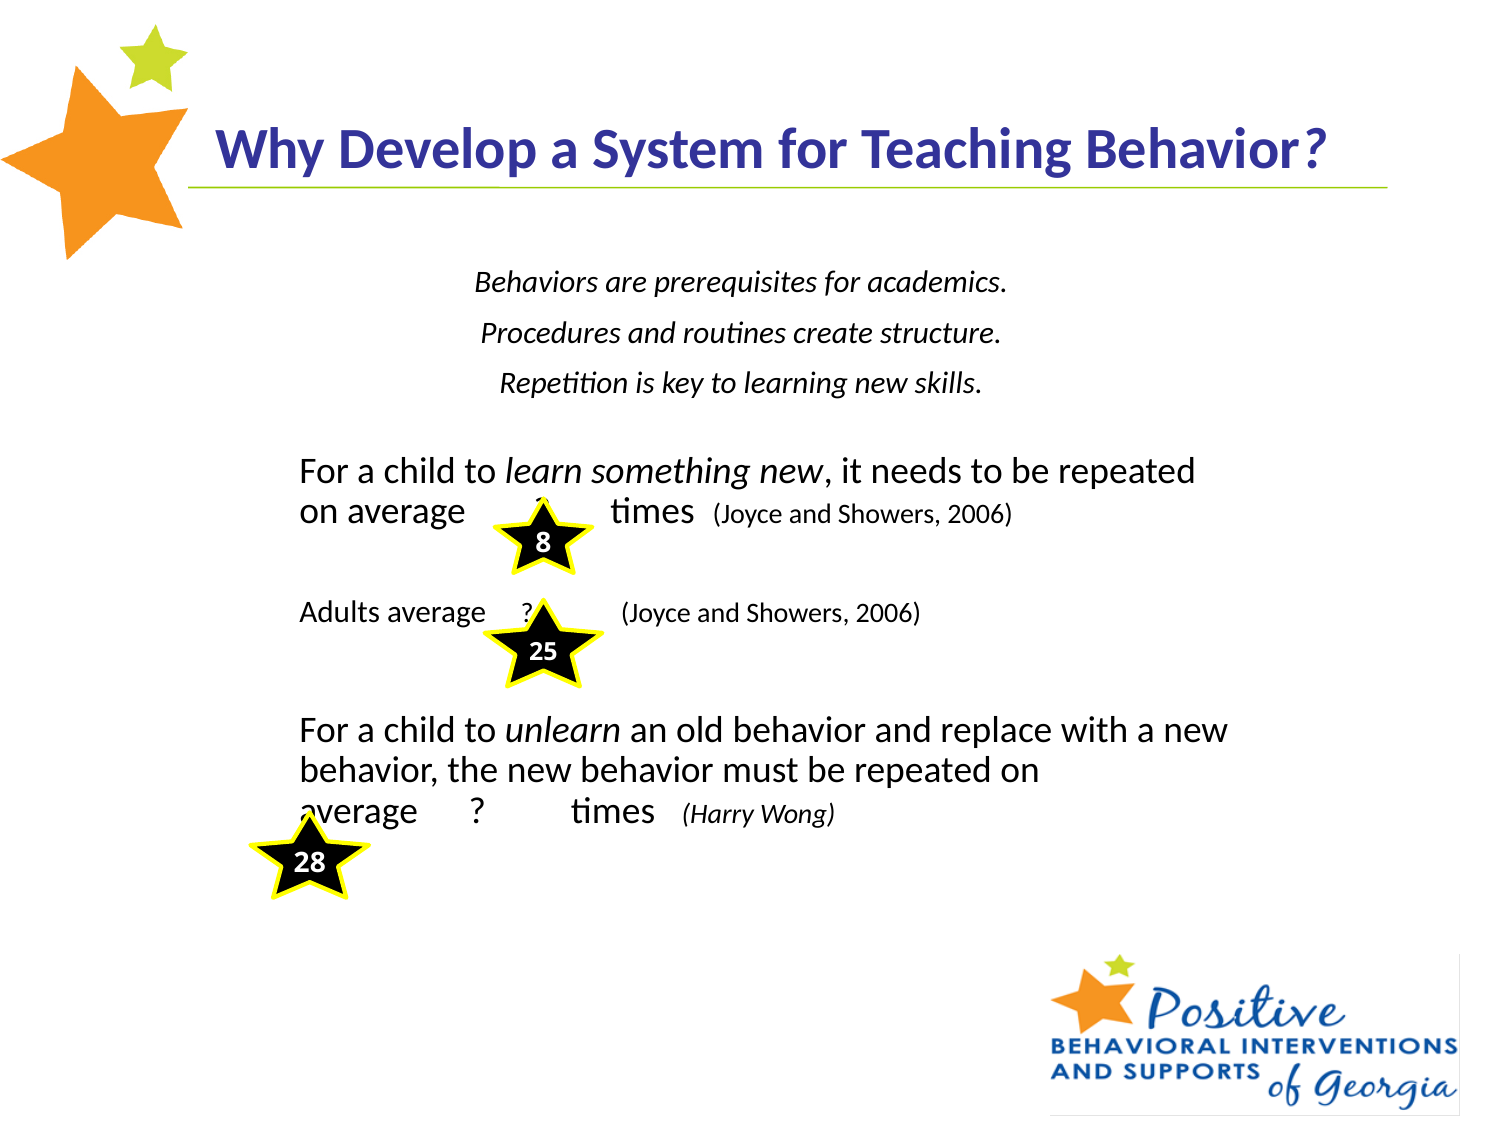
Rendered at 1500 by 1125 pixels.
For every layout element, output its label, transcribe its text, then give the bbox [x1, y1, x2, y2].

text_box 8 [492, 496, 595, 575]
text_box 25 [482, 597, 605, 689]
list Behaviors are prerequisites for academics. Procedures and routines create structure. Repetition is key to learning new skills. For a child to learn something new, it needs to be repeated on average ? times (Joyce and Showers, 2006) Adults average ? (Joyce and Showers, 2006) For a child to unlearn an old behavior and replace with a new behavior, the new behavior must be repeated on average ? times (Harry Wong) [233, 257, 1250, 868]
picture [1050, 954, 1461, 1117]
text_box 28 [248, 810, 372, 900]
title Why Develop a System for Teaching Behavior? [200, 98, 1447, 188]
picture [0, 24, 188, 260]
